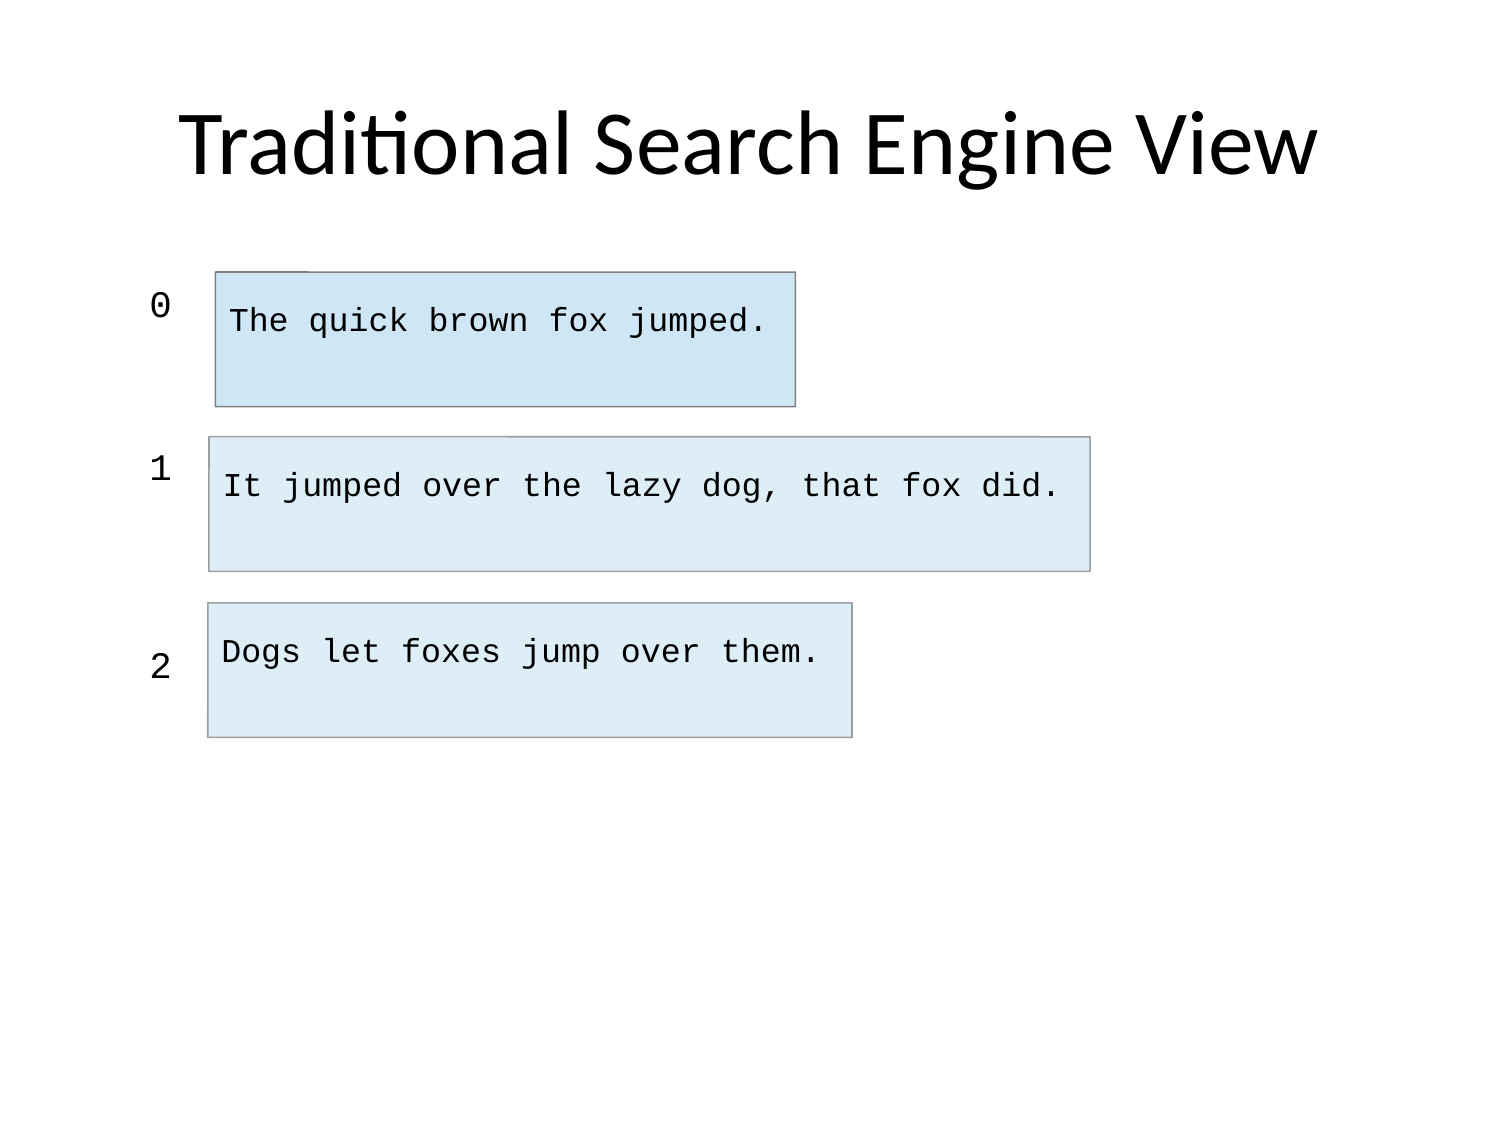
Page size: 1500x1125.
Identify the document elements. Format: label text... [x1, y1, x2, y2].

text_box It jumped over the lazy dog, that fox did. [208, 436, 1091, 572]
title Traditional Search Engine View [74, 44, 1425, 233]
text_box 0 [136, 275, 188, 328]
text_box 2 [136, 636, 188, 689]
text_box Dogs let foxes jump over them. [207, 602, 852, 738]
text_box 1 [136, 437, 188, 490]
text_box The quick brown fox jumped. [215, 272, 796, 407]
